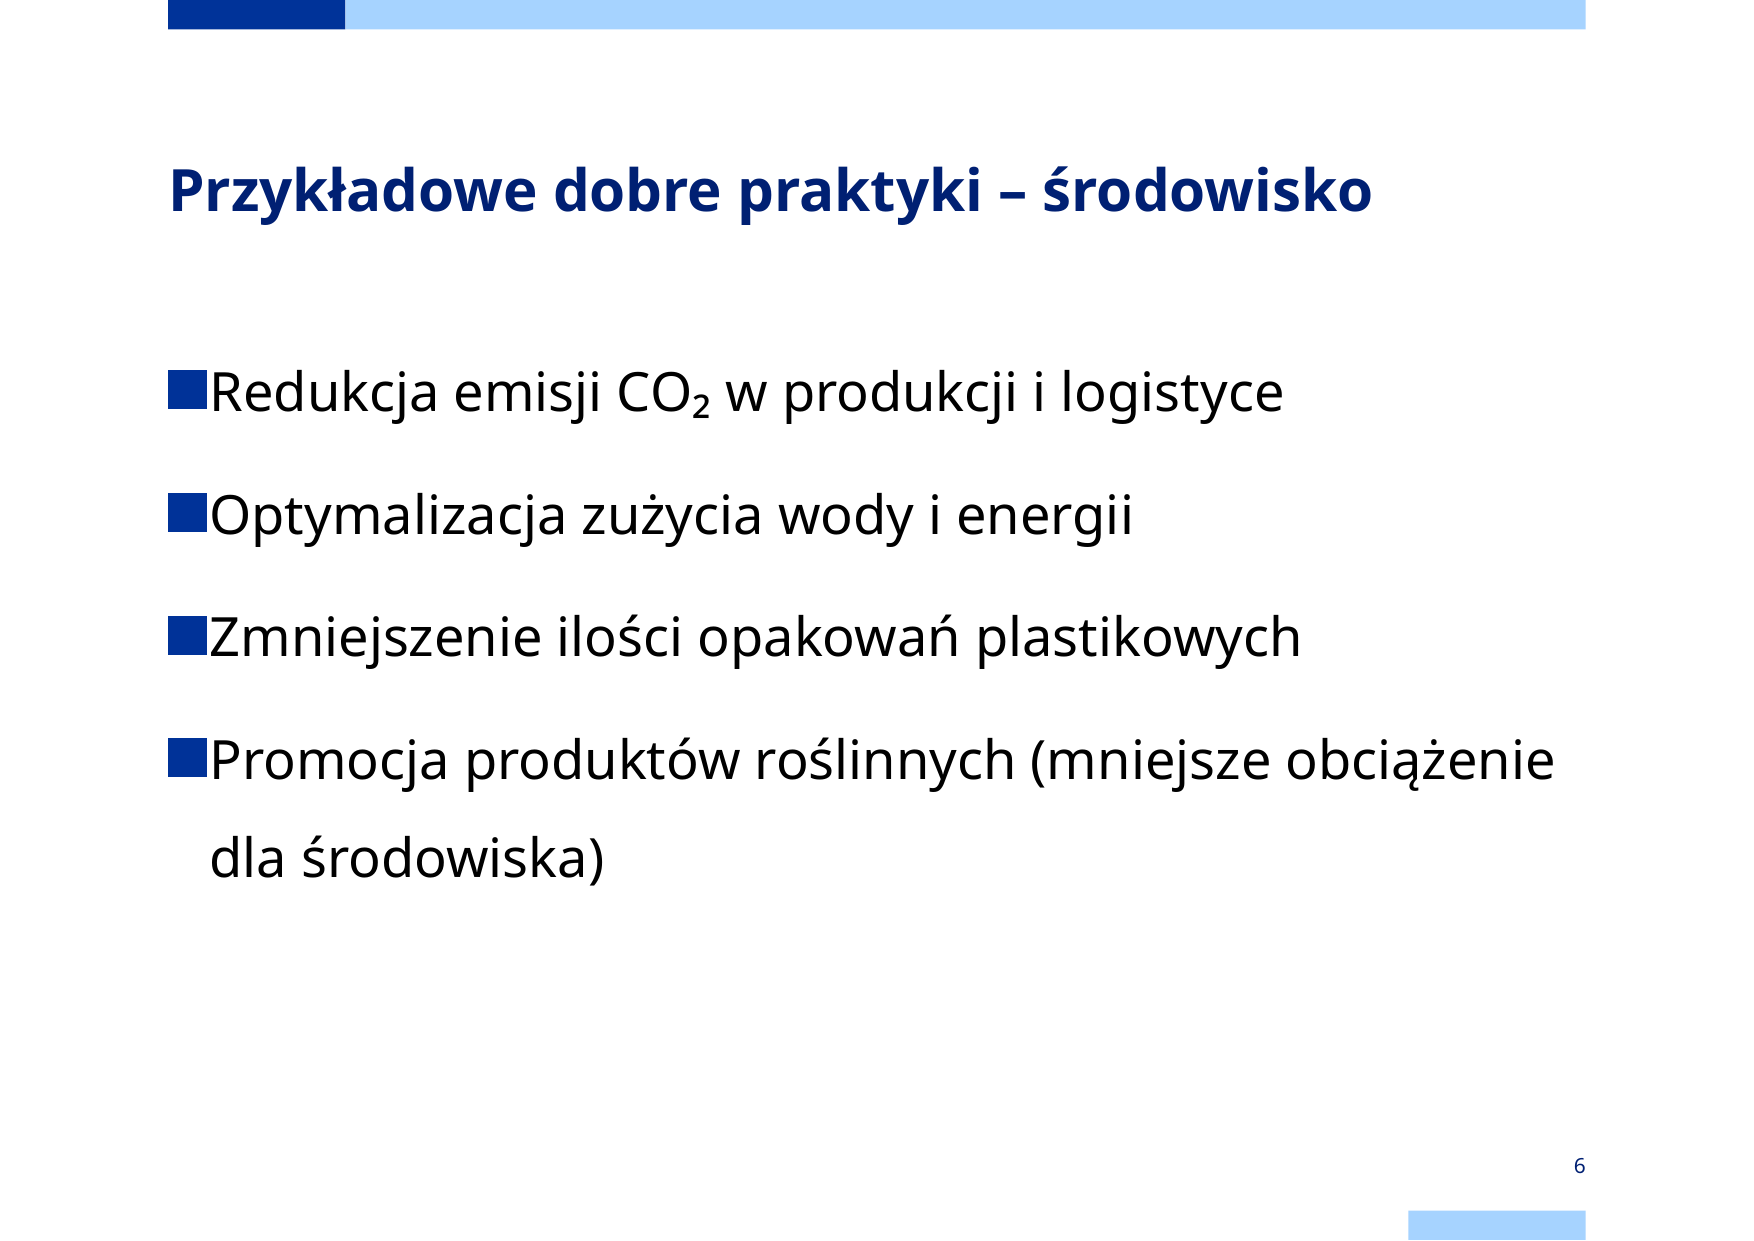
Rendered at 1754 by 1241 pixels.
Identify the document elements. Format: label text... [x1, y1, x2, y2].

title Przykładowe dobre praktyki – środowisko [168, 147, 1586, 324]
picture [168, 738, 207, 777]
picture [168, 616, 207, 655]
picture [168, 493, 207, 532]
slide_number 6 [1408, 1151, 1586, 1182]
picture [168, 370, 207, 409]
list Redukcja emisji CO₂ w produkcji i logistyce Optymalizacja zużycia wody i energii Zmniejszenie ilości opakowań plastikowych Promocja produktów roślinnych (mniejsze obciążenie dla środowiska) [168, 324, 1586, 1093]
